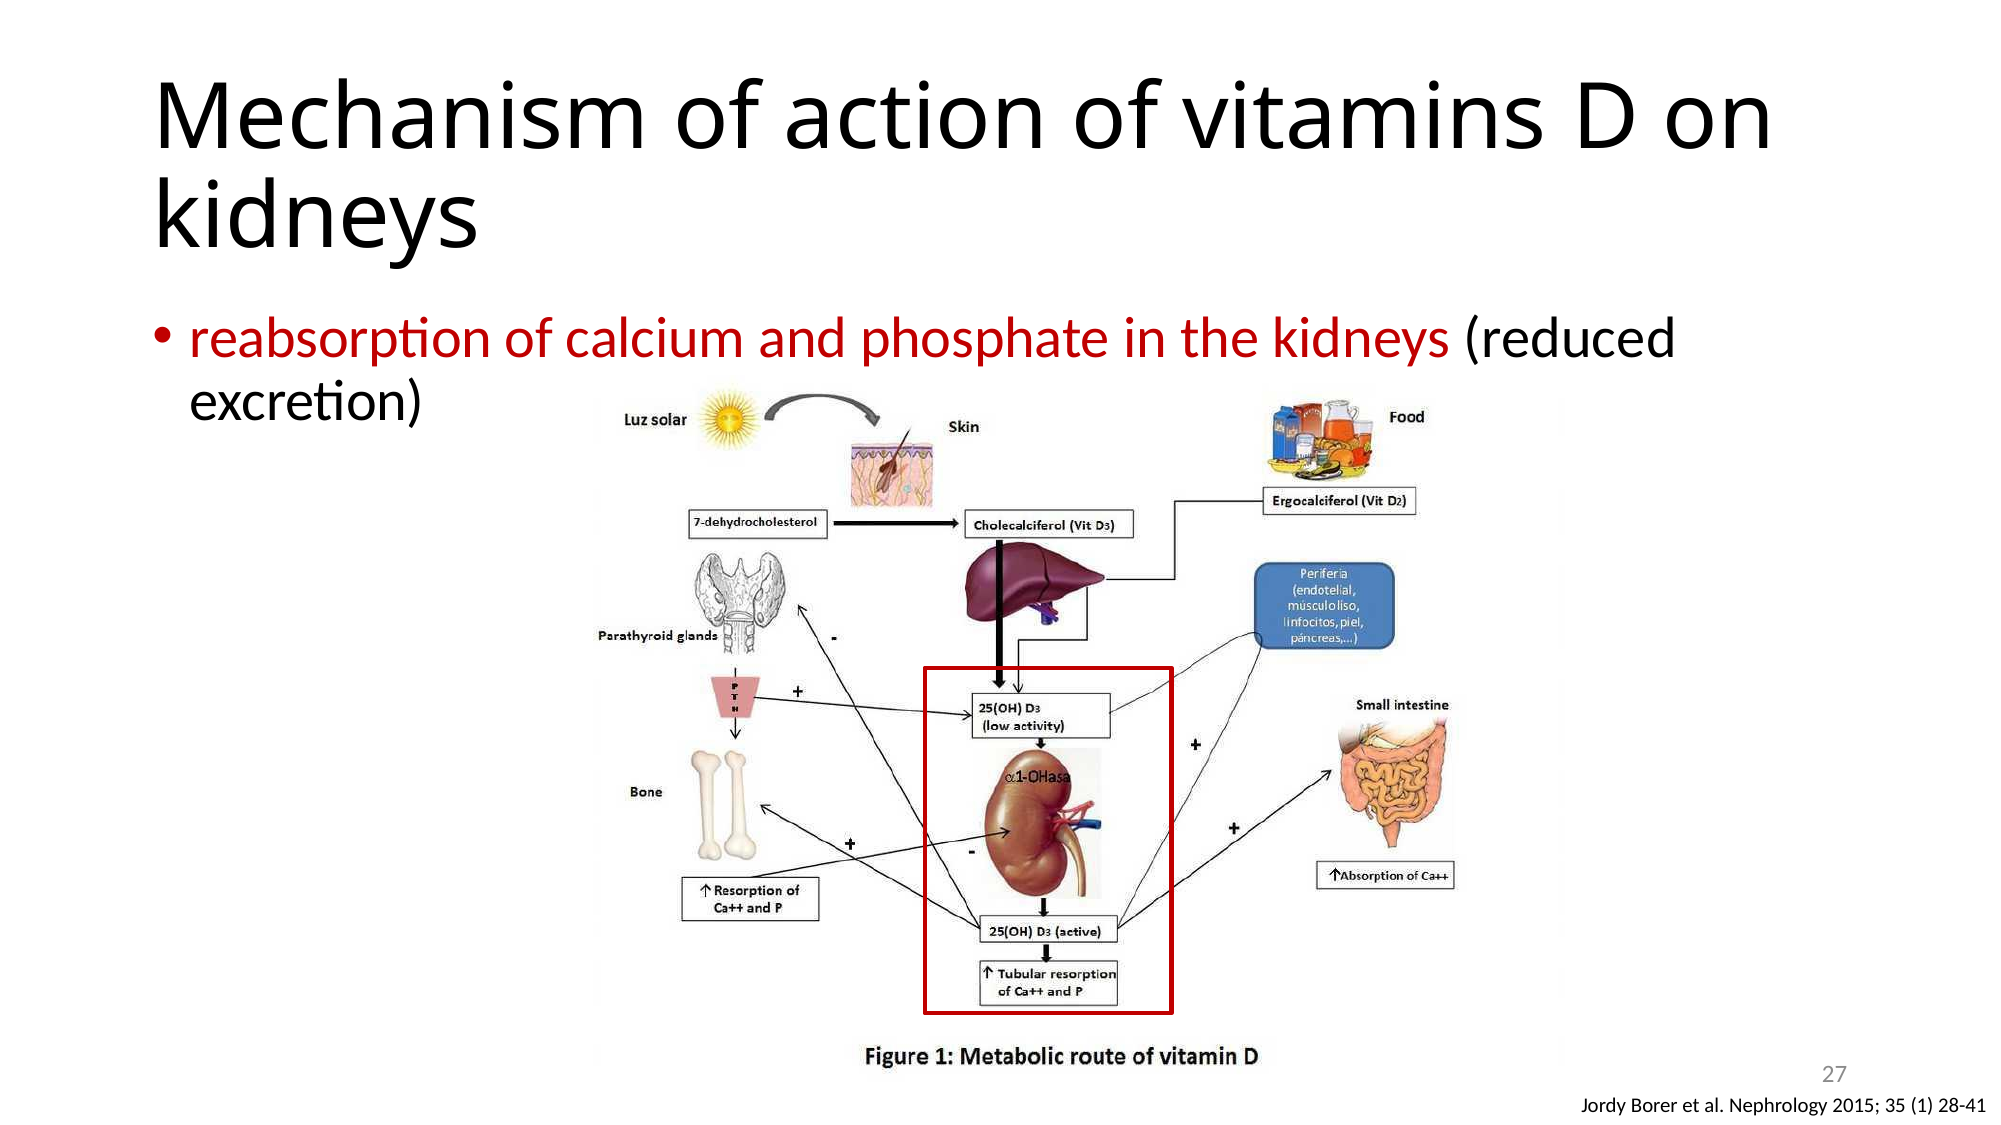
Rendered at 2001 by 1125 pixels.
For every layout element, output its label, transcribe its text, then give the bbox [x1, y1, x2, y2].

text_box Jordy Borer et al. Nephrology 2015; 35 (1) 28-41 [1566, 1084, 2000, 1125]
list reabsorption of calcium and phosphate in the kidneys (reduced excretion) [137, 299, 1863, 1014]
slide_number 27 [1565, 1042, 1863, 1103]
title Mechanism of action of vitamins D on kidneys [137, 59, 1863, 278]
picture [593, 374, 1565, 1103]
